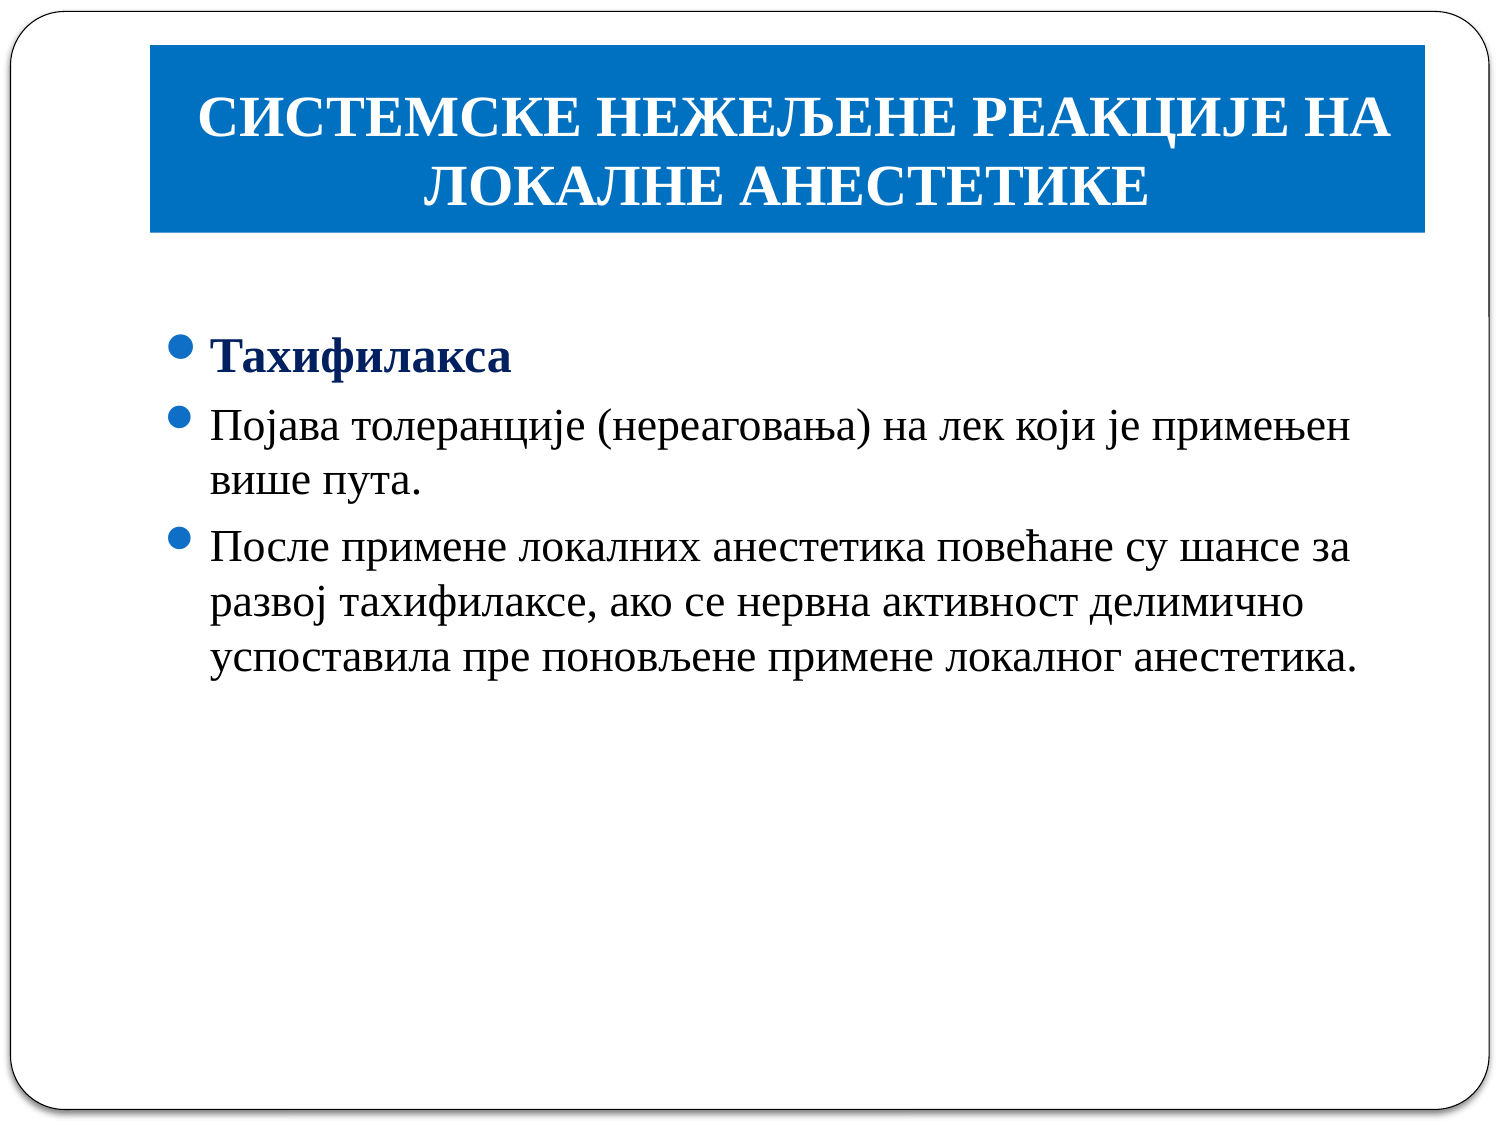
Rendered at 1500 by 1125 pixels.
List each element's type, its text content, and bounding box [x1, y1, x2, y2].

title СИСТЕМСКЕ НЕЖЕЉЕНЕ РЕАКЦИЈЕ НА ЛОКАЛНЕ АНЕСТЕТИКЕ [150, 45, 1425, 233]
list Тахифилакса Појава толеранције (нереаговања) на лек који је примењен више пута. После примене локалних анестетика повећане су шансе за развој тахифилаксе, ако се нервна активност делимично успоставила пре поновљене примене локалног анестетика. [150, 237, 1425, 988]
